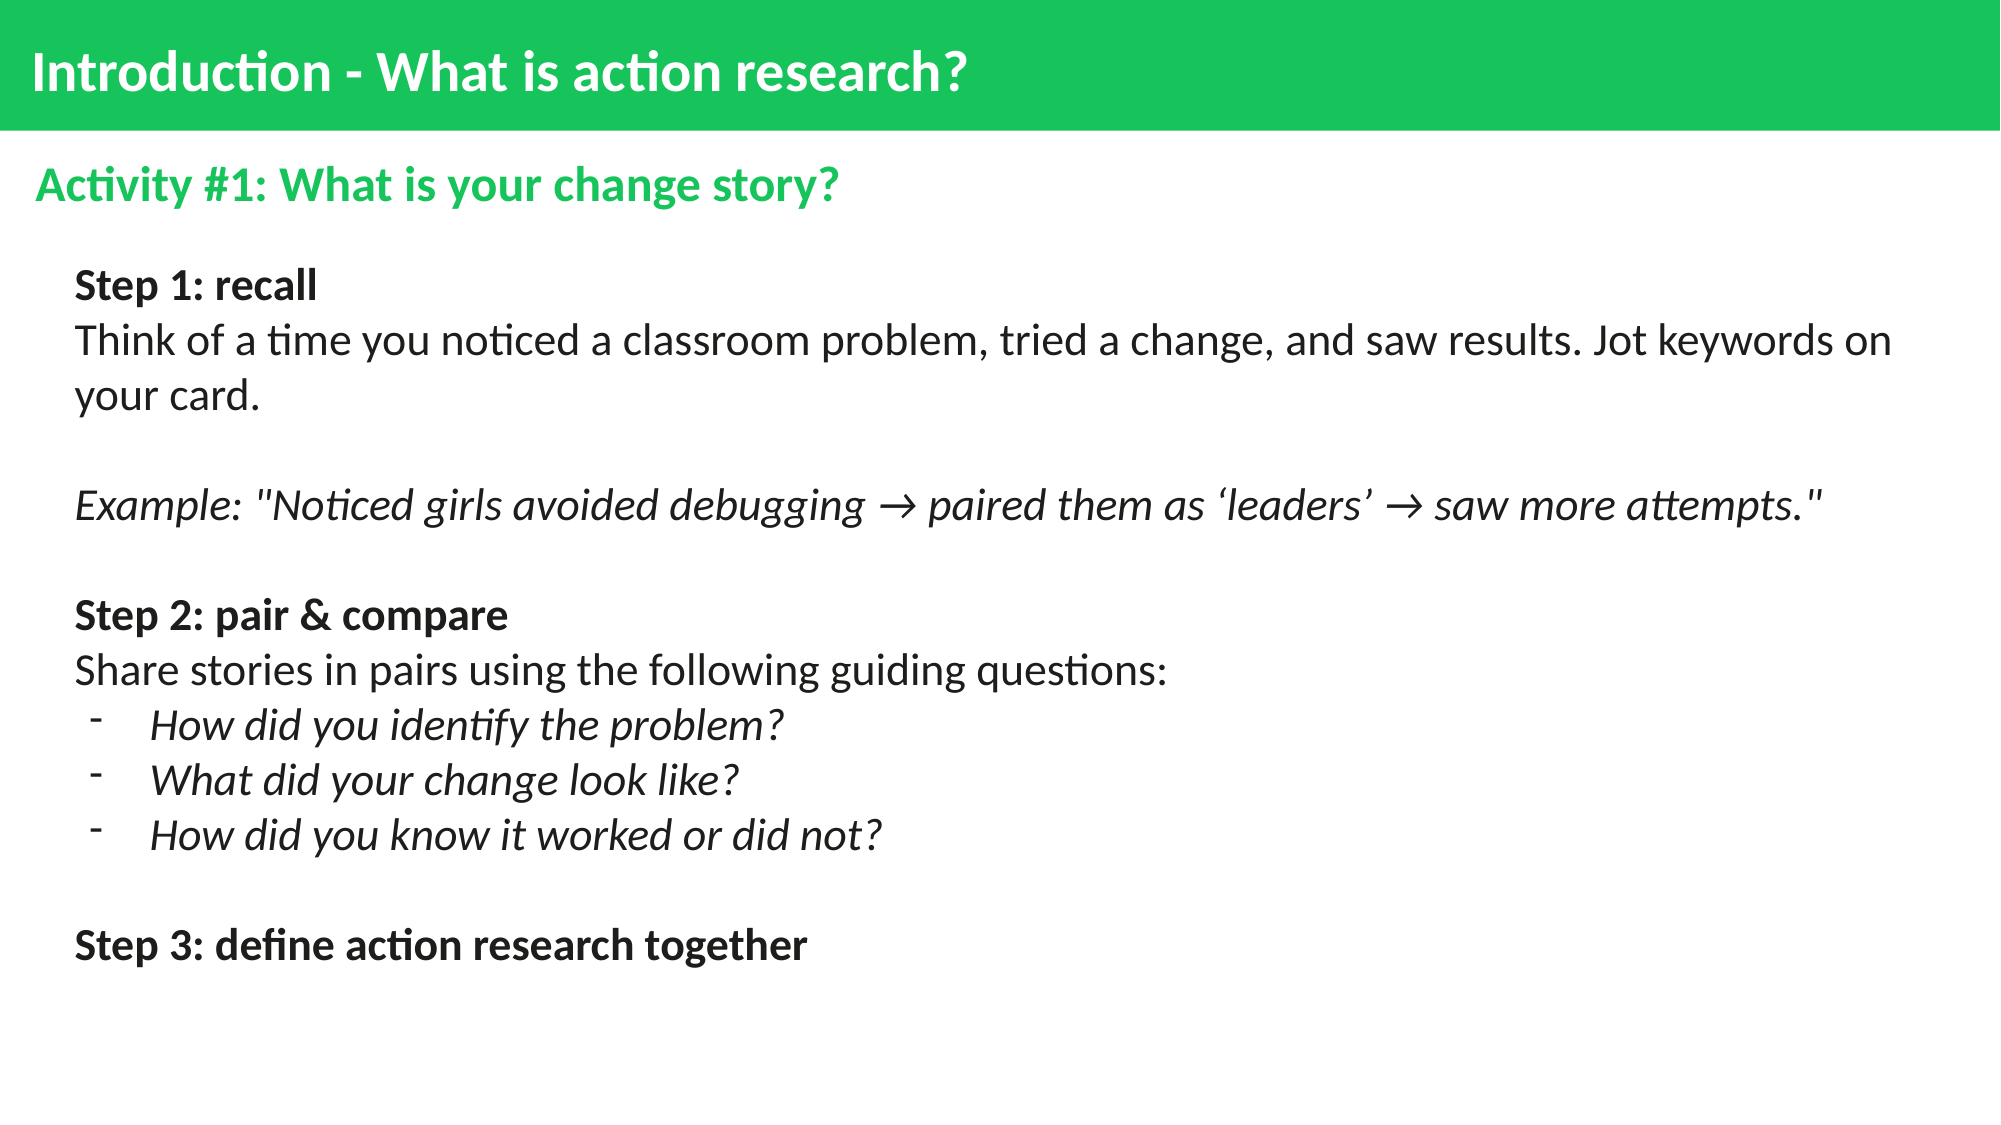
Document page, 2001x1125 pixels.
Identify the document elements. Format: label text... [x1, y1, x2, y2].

list Activity #1: What is your change story? [20, 140, 1980, 231]
text_box Step 1: recall Think of a time you noticed a classroom problem, tried a change, and saw results. Jot keywords on your card. Example: "Noticed girls avoided debugging → paired them as ‘leaders’ → saw more attempts." Step 2: pair & compare Share stories in pairs using the following guiding questions: How did you identify the problem? What did your change look like? How did you know it worked or did not? Step 3: define action research together [59, 239, 1941, 1125]
title Introduction - What is action research? [16, 13, 1976, 131]
